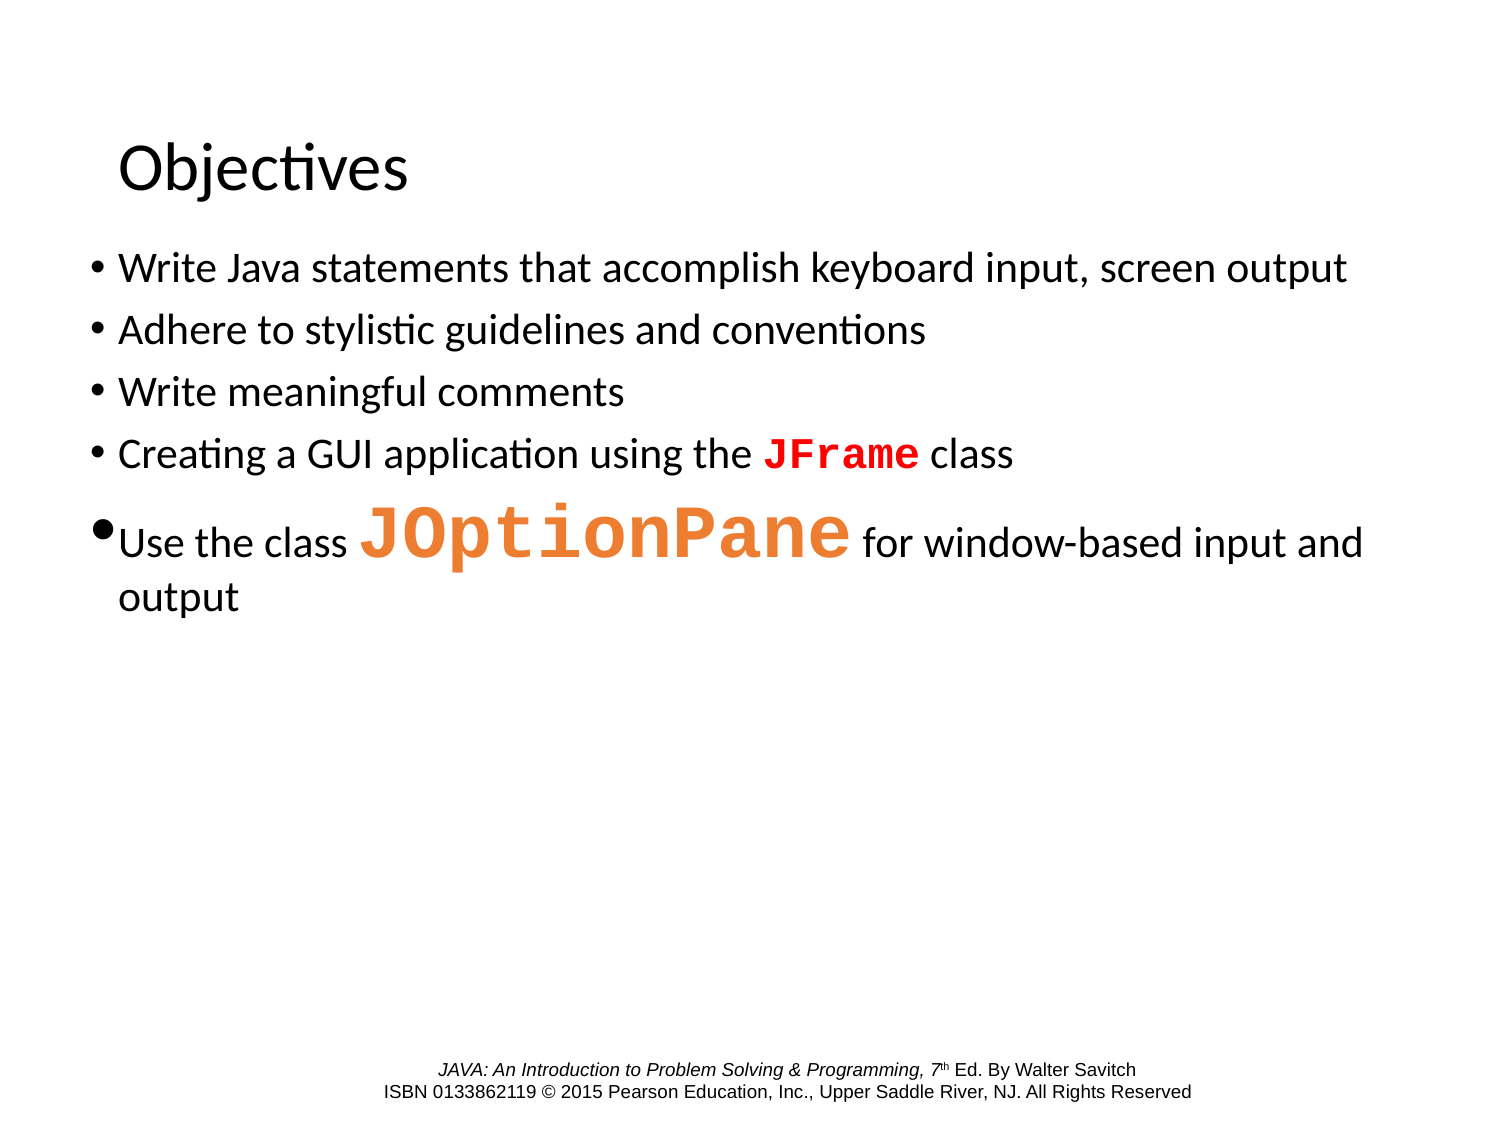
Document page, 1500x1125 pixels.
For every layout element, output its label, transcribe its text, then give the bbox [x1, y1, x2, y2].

title Objectives [103, 59, 1397, 237]
list Write Java statements that accomplish keyboard input, screen output Adhere to stylistic guidelines and conventions Write meaningful comments Creating a GUI application using the JFrame class Use the class JOptionPane for window-based input and output [75, 237, 1500, 1063]
